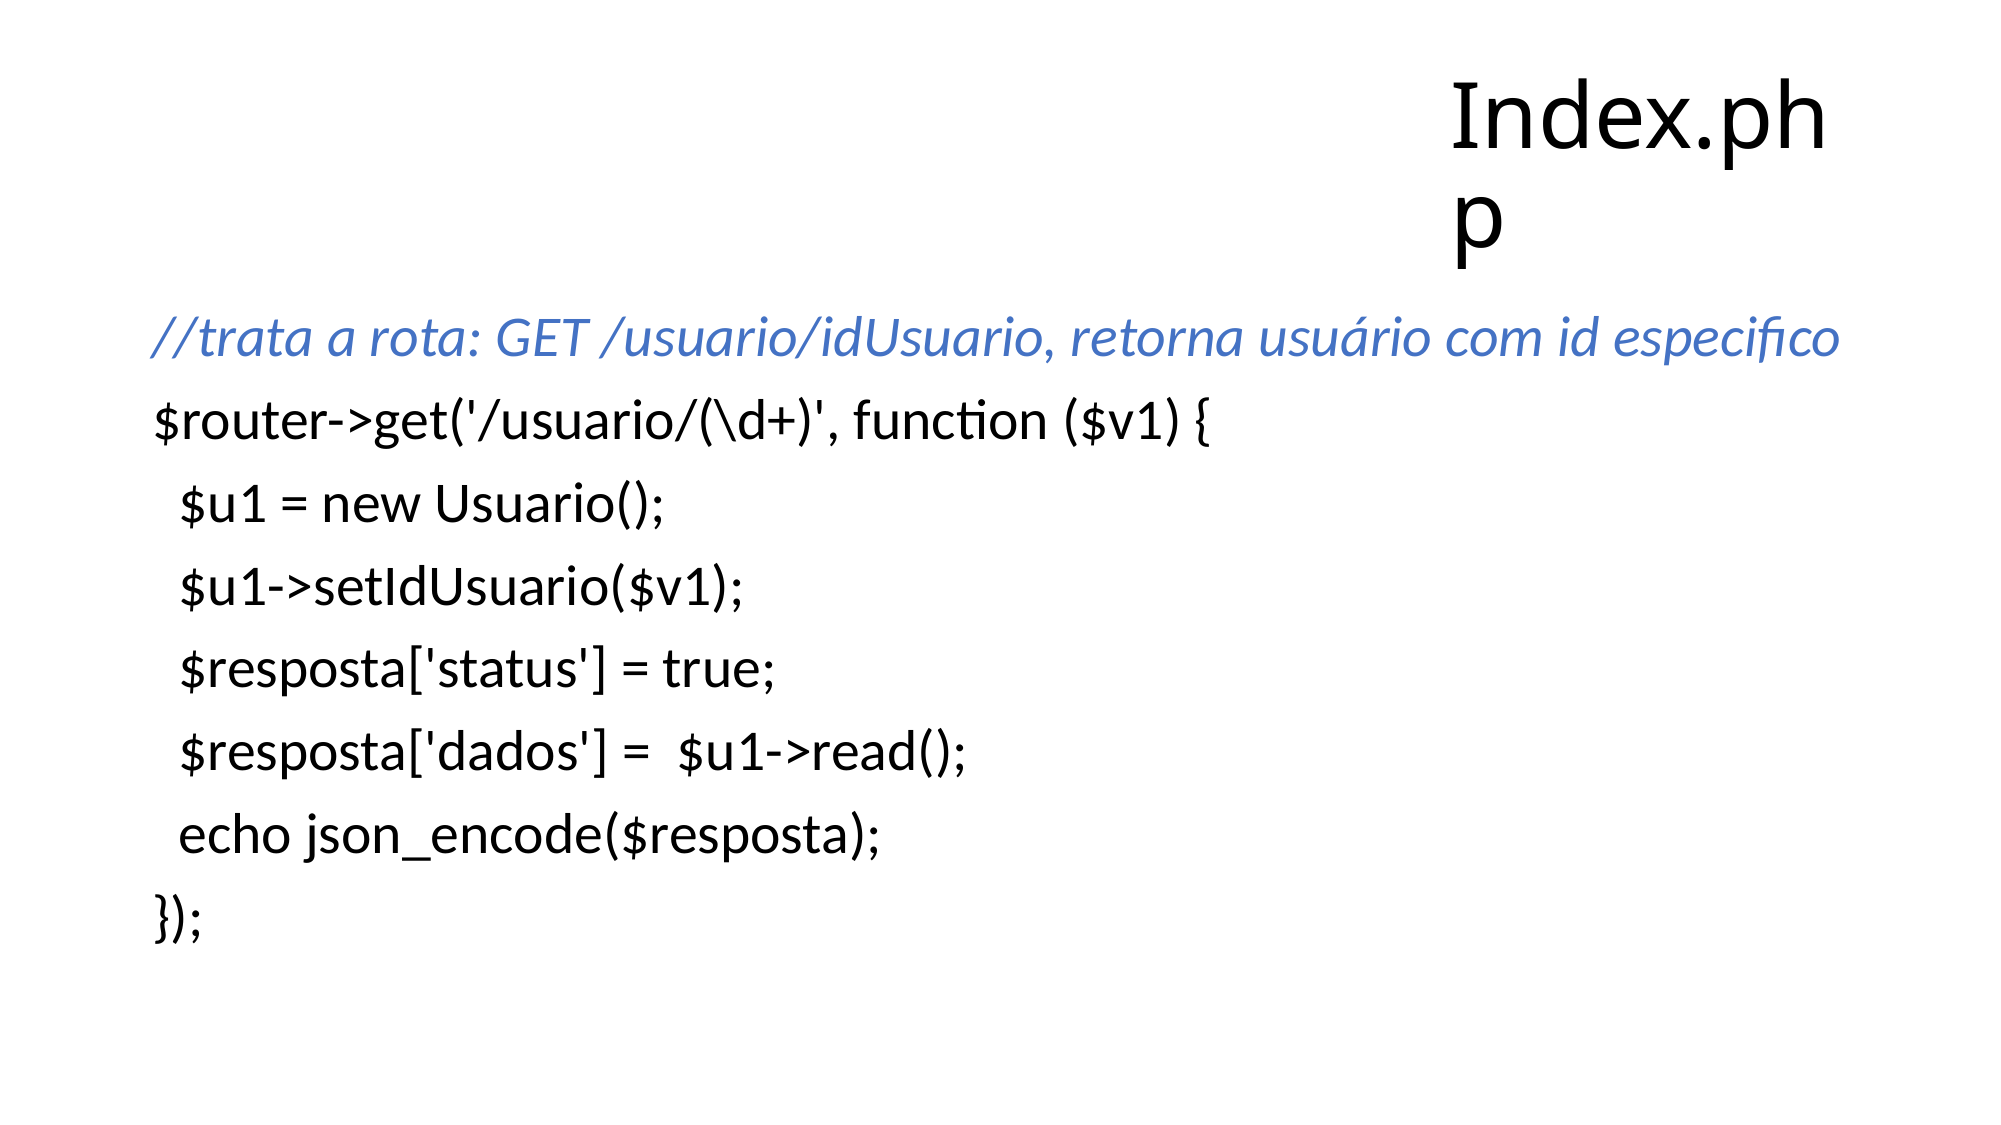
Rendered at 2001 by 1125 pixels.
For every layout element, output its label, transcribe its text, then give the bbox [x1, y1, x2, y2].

list //trata a rota: GET /usuario/idUsuario, retorna usuário com id especifico $router->get('/usuario/(\d+)', function ($v1) { $u1 = new Usuario(); $u1->setIdUsuario($v1); $resposta['status'] = true; $resposta['dados'] = $u1->read(); echo json_encode($resposta); }); [137, 299, 1863, 1014]
title Index.php [1435, 59, 1863, 278]
